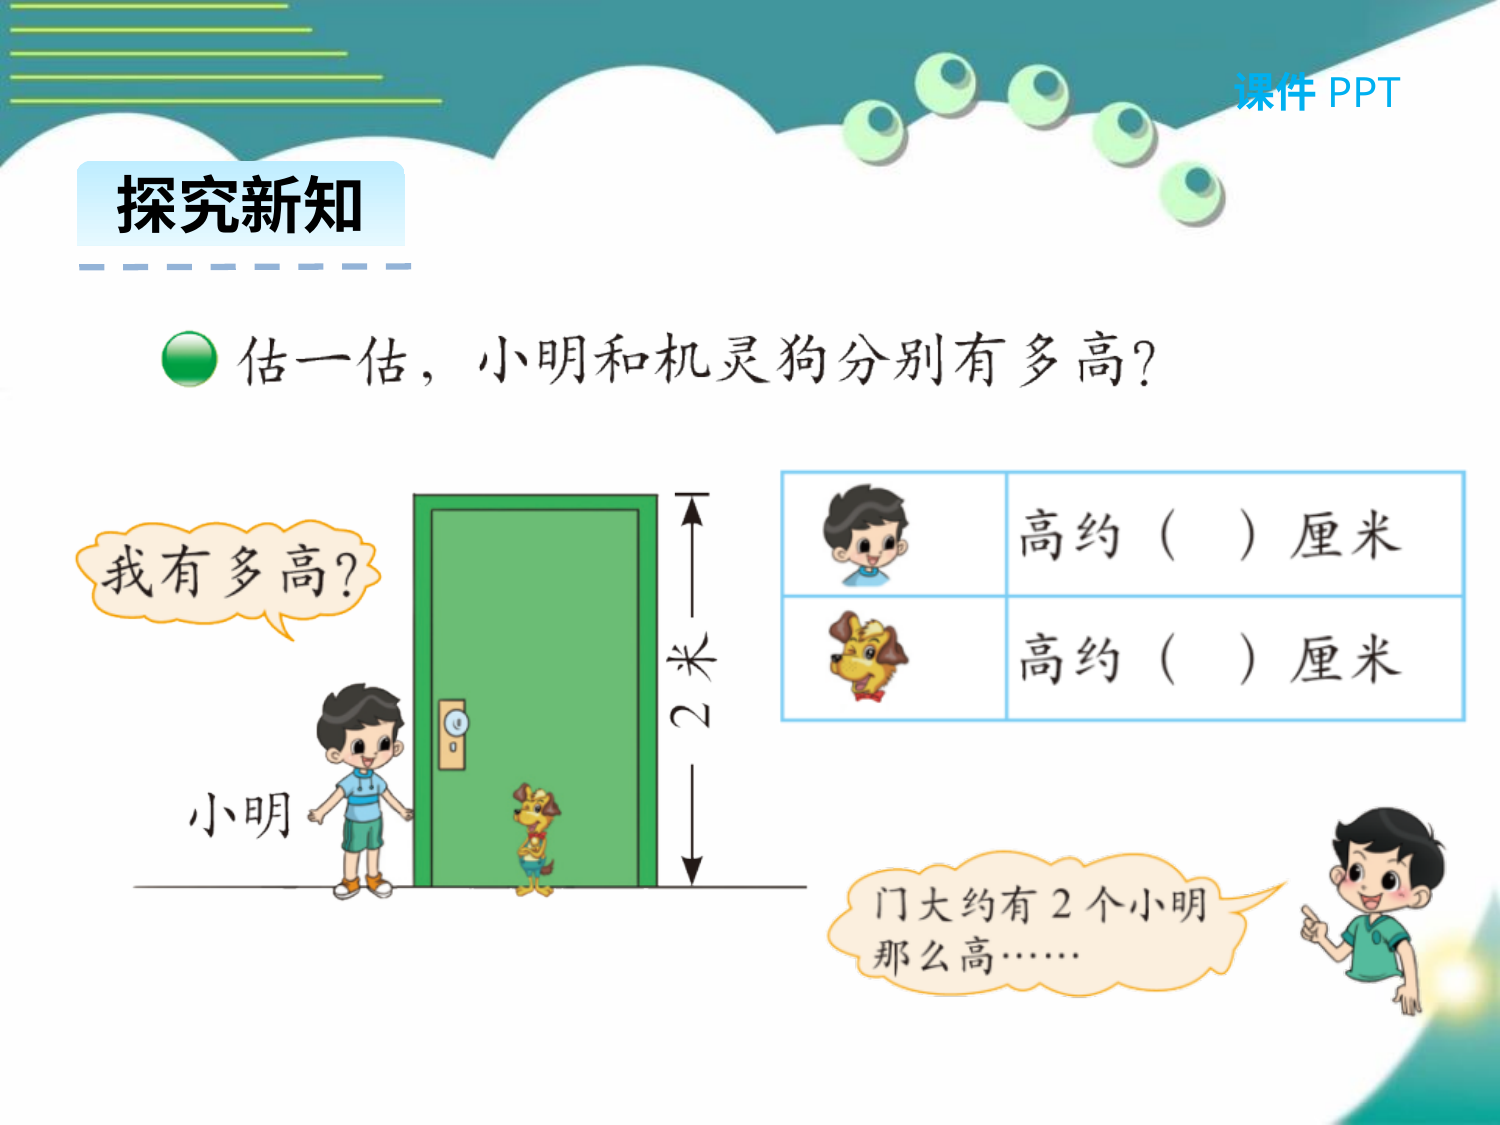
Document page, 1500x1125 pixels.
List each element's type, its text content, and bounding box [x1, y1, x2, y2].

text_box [76, 160, 420, 268]
text_box 课件PPT [1218, 58, 1418, 124]
picture [0, 0, 1500, 1125]
